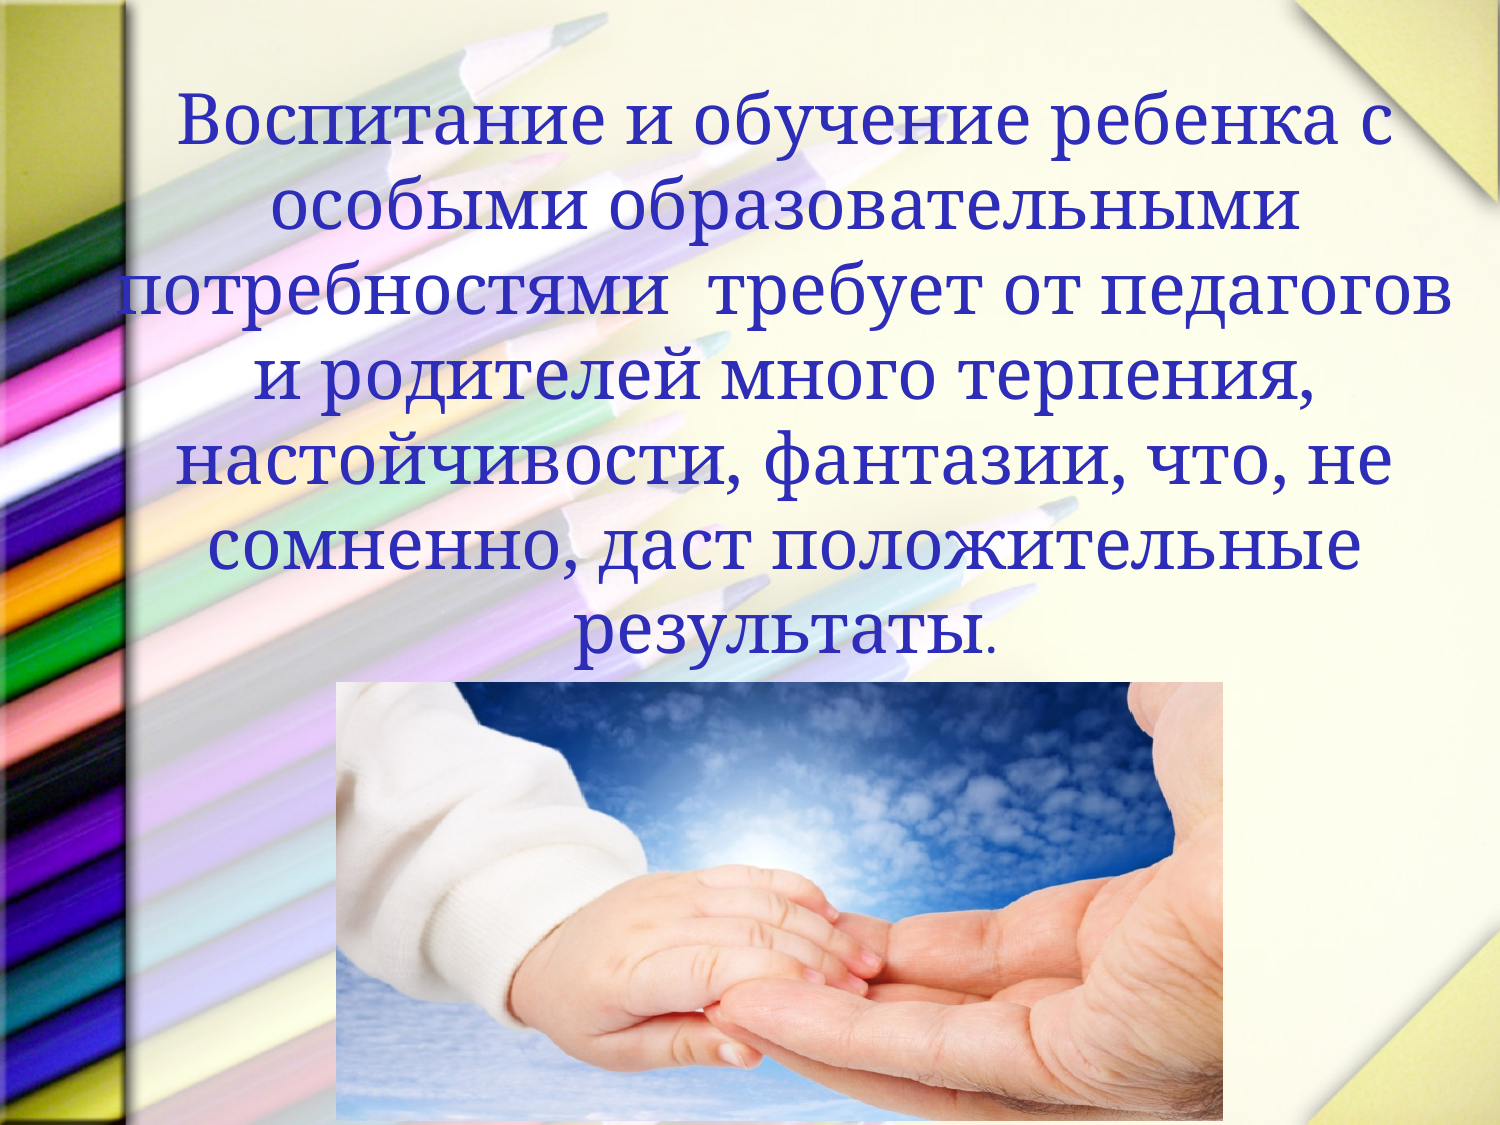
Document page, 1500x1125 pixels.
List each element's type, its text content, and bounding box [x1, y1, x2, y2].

text_box Воспитание и обучение ребенка с особыми образовательными потребностями требует от педагогов и ро­дителей много терпения, настойчивости, фантазии, что, не­сомненно, даст положительные результаты. [100, 66, 1471, 676]
picture [0, 0, 1500, 1125]
